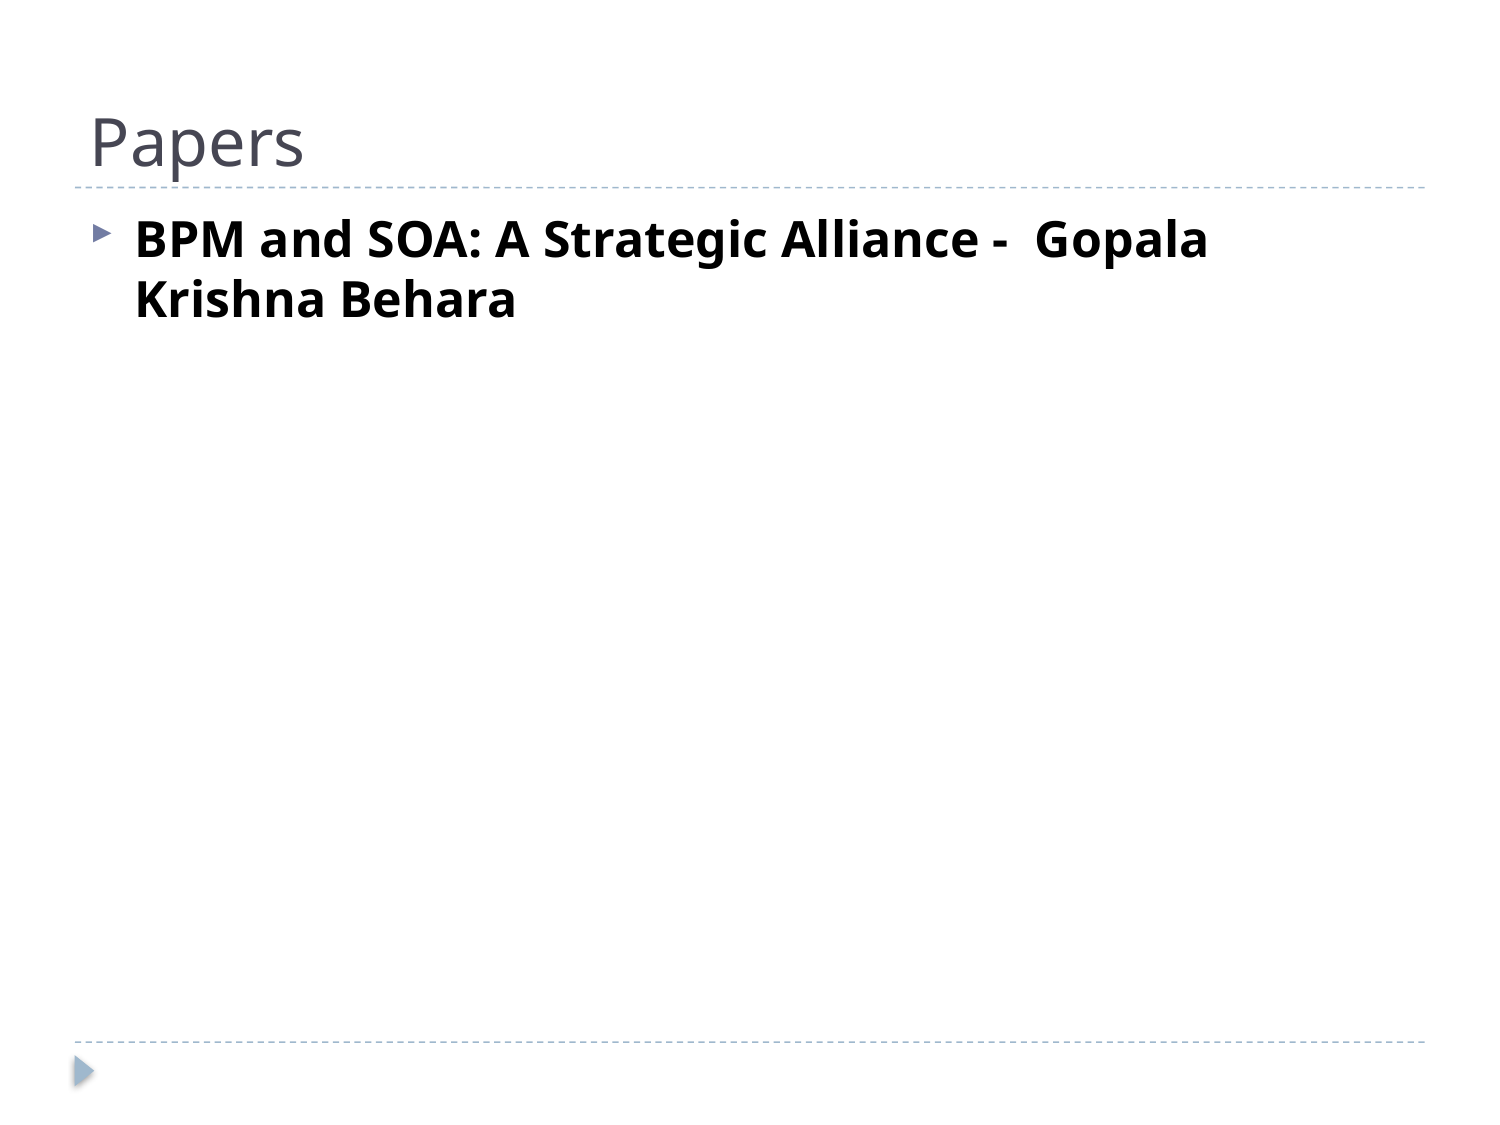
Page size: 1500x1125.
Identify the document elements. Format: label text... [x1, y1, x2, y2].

list BPM and SOA: A Strategic Alliance - Gopala Krishna Behara [75, 200, 1425, 1010]
title Papers [75, 24, 1425, 188]
